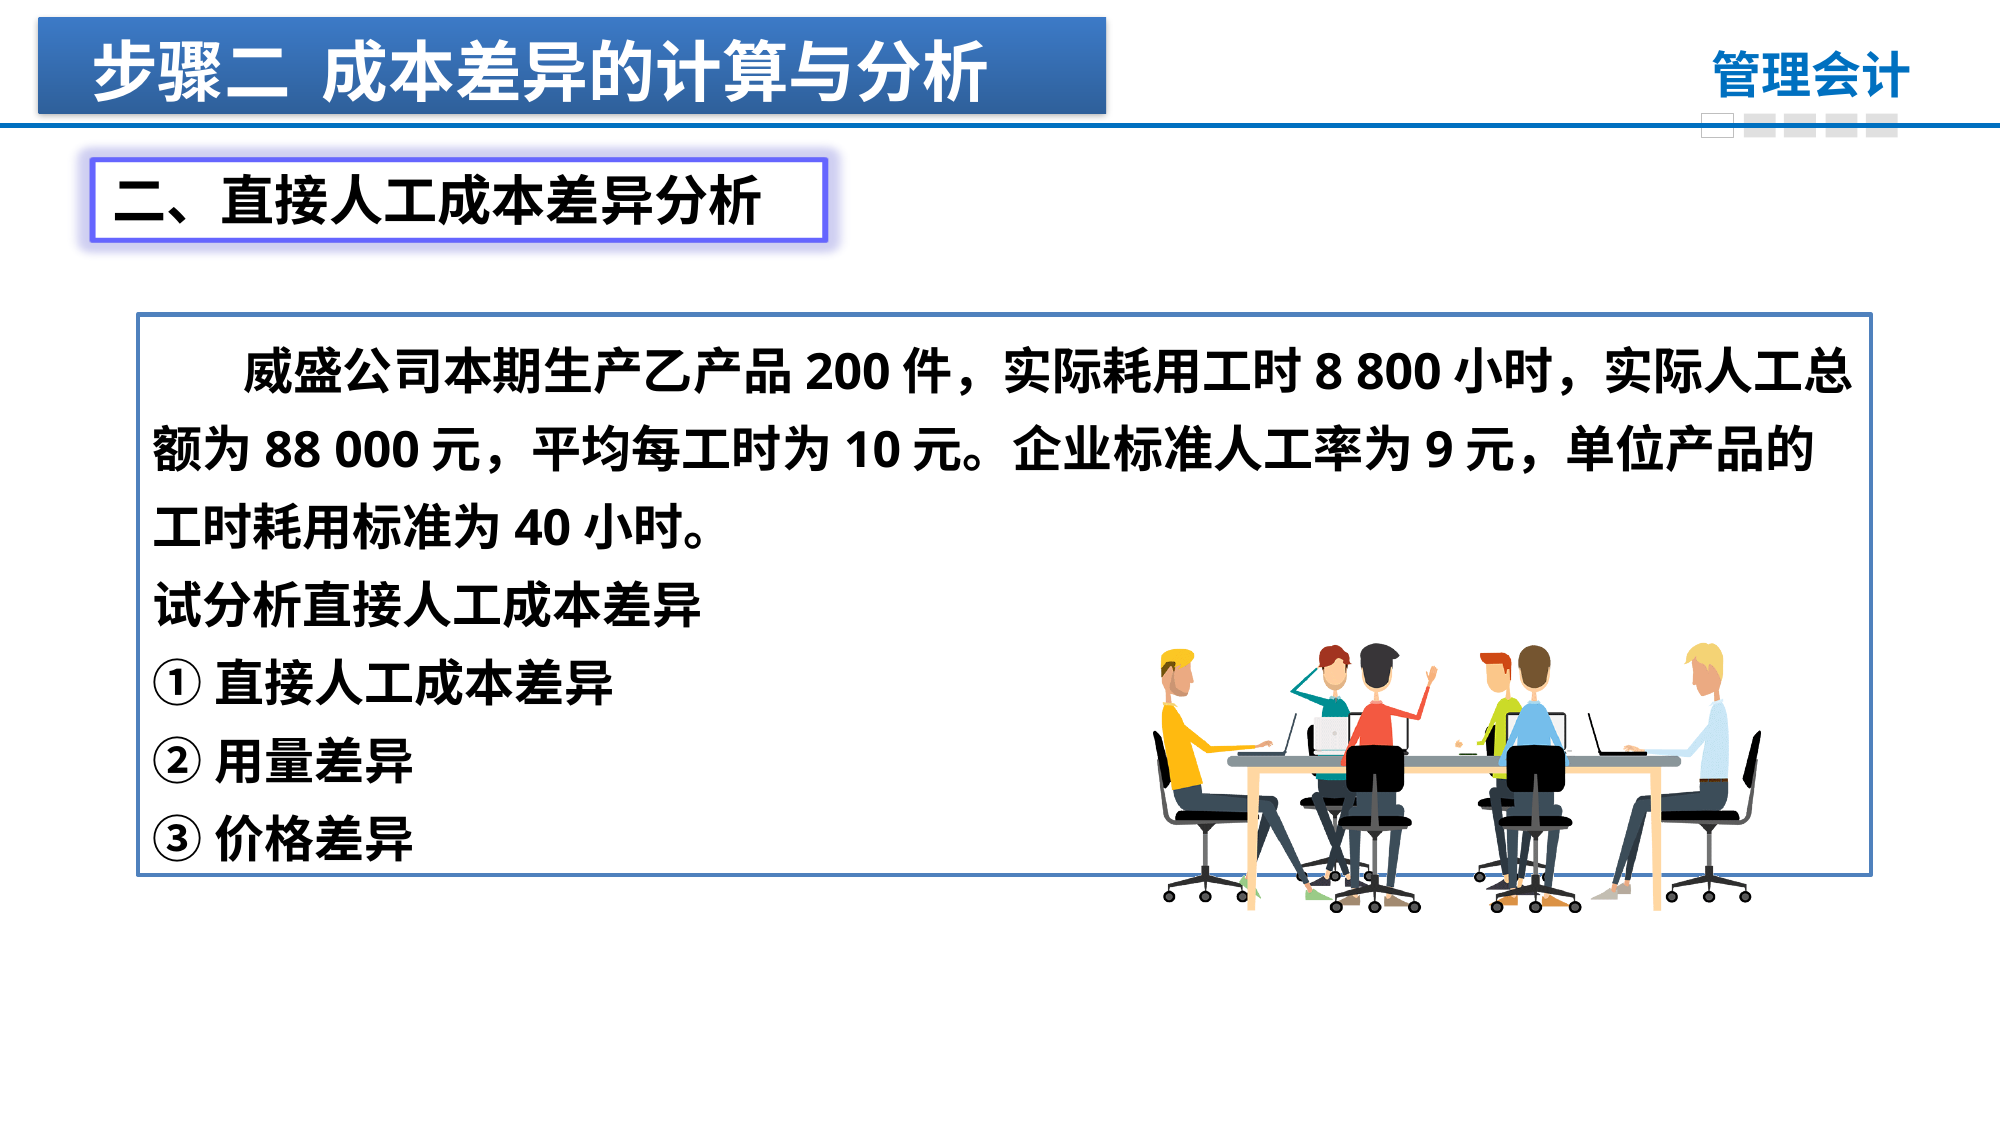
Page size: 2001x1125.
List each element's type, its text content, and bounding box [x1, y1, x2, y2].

picture [1153, 550, 1762, 913]
text_box 威盛公司本期生产乙产品200件，实际耗用工时8 800小时，实际人工总额为88 000元，平均每工时为10元。企业标准人工率为9元，单位产品的工时耗用标准为40小时。 试分析直接人工成本差异 ①直接人工成本差异 ②用量差异 ③价格差异 [136, 312, 1873, 877]
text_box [59, 132, 859, 268]
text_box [38, 17, 1107, 119]
